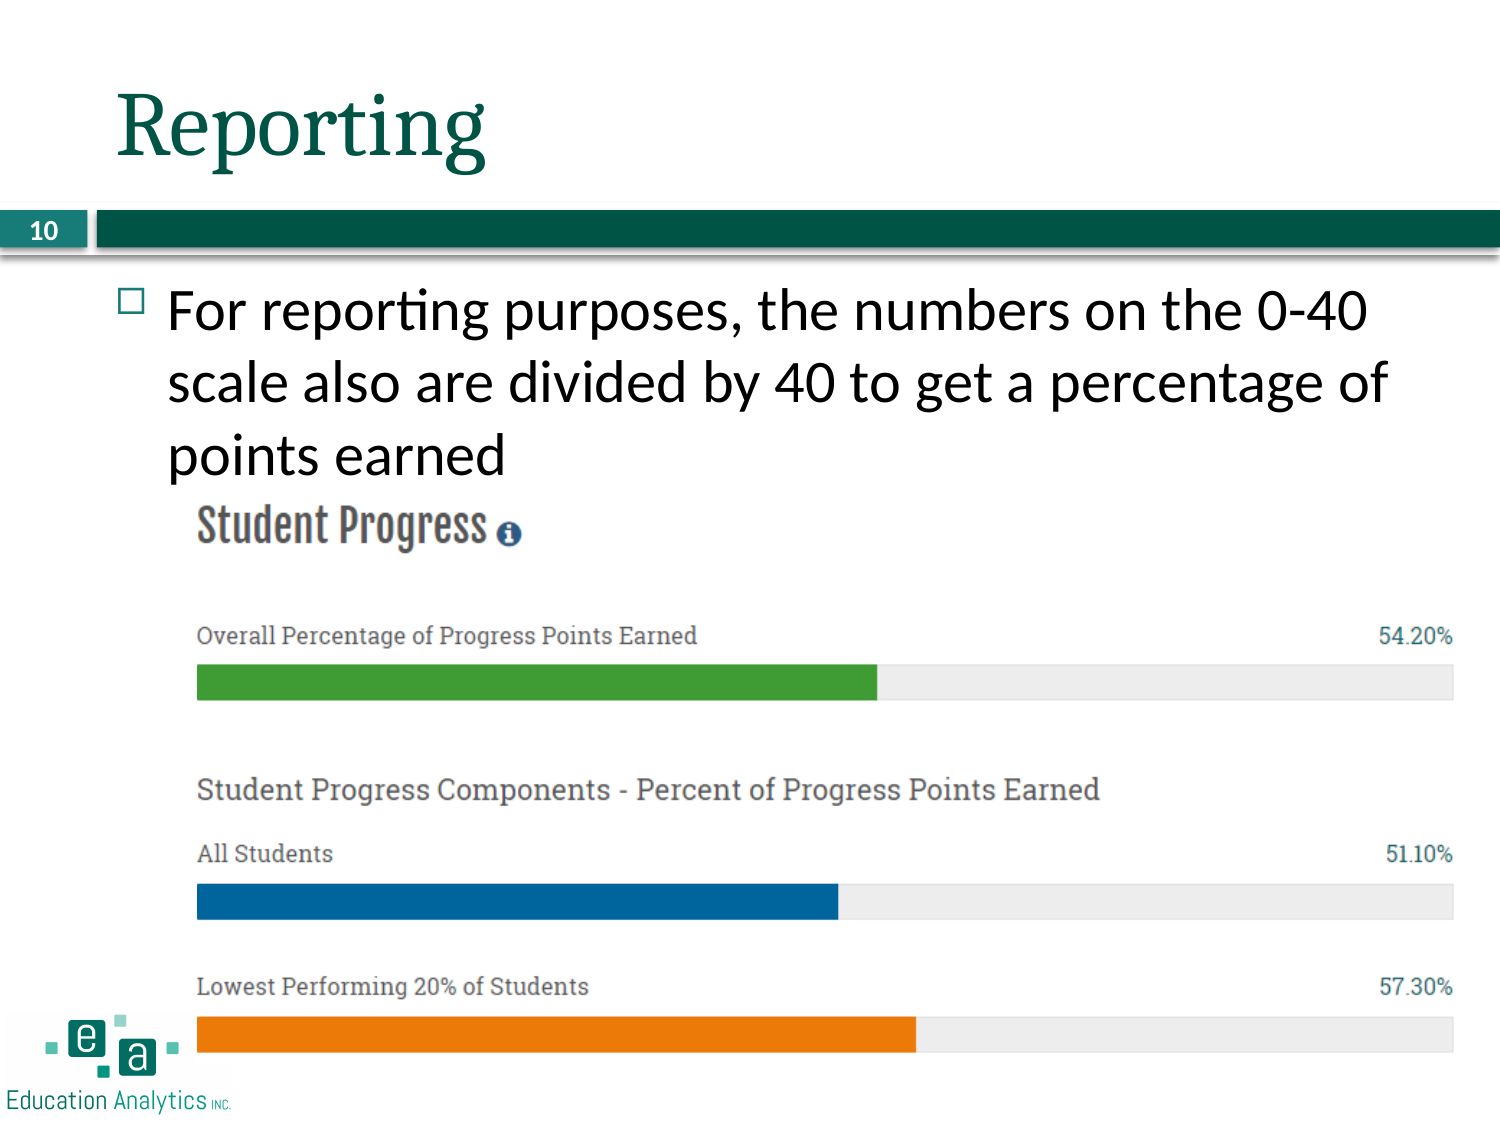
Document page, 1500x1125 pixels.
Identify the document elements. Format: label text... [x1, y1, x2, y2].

slide_number 10 [0, 208, 88, 249]
picture [6, 500, 1465, 1116]
list For reporting purposes, the numbers on the 0-40 scale also are divided by 40 to get a percentage of points earned [100, 262, 1438, 1000]
title Reporting [100, 37, 1438, 200]
